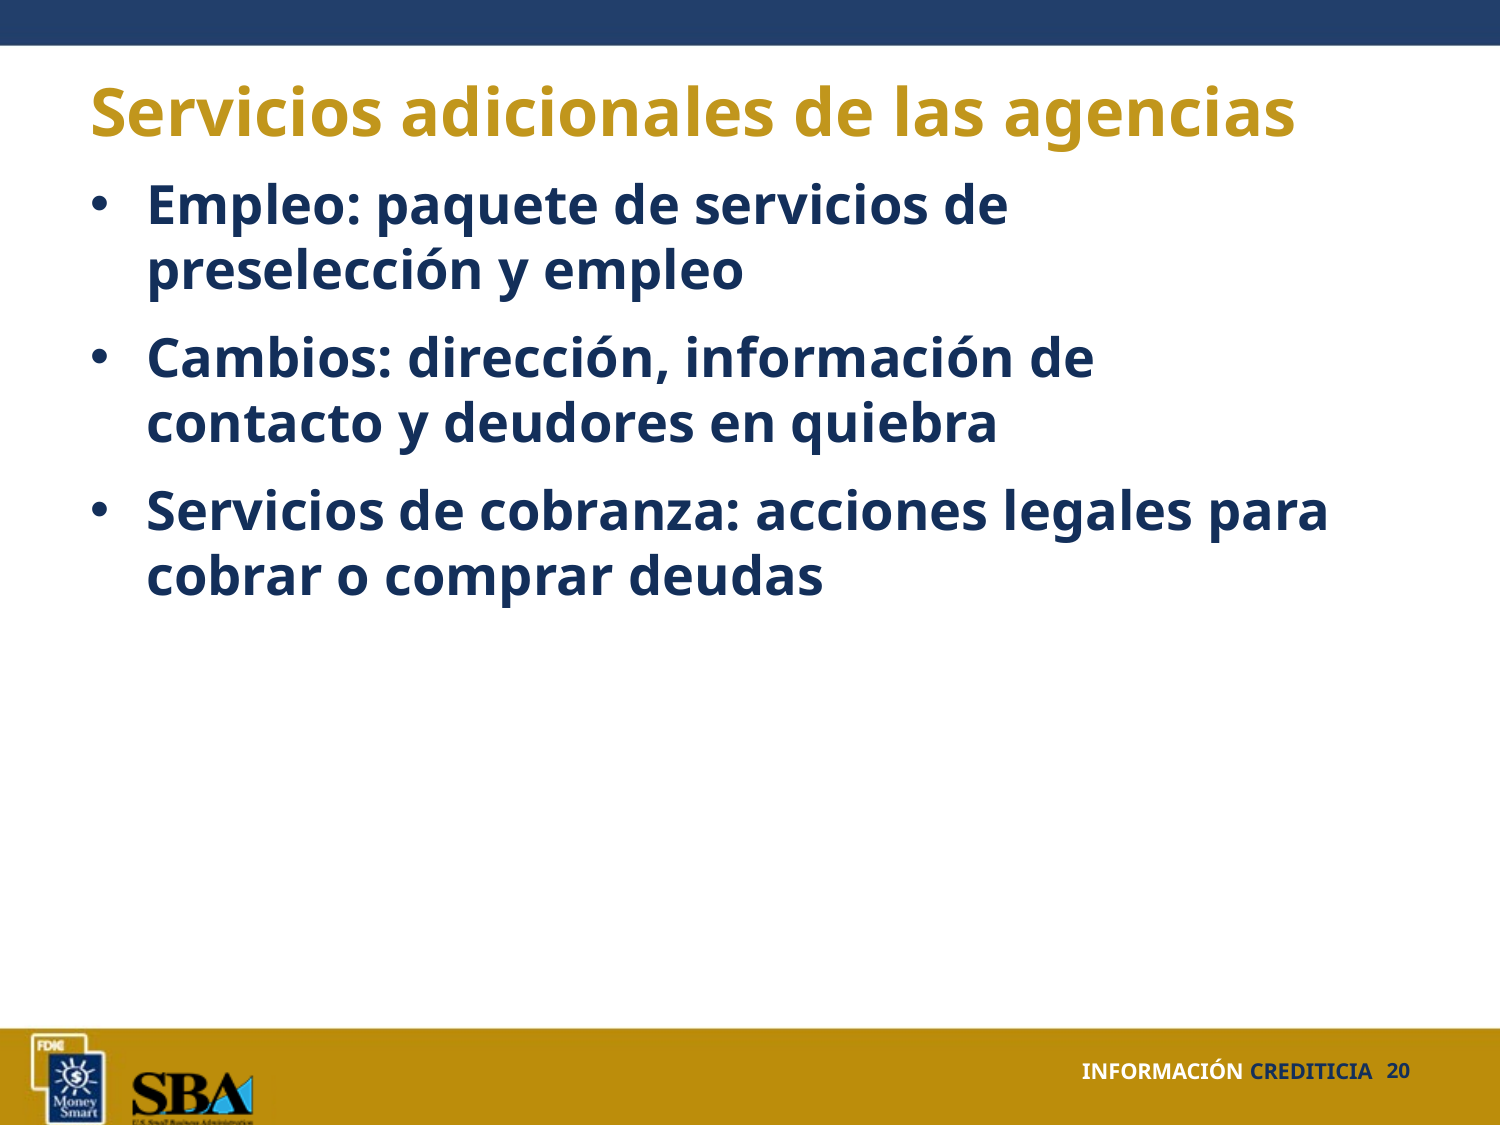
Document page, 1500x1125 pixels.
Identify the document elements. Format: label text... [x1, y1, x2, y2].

title Servicios adicionales de las agencias [74, 62, 1426, 163]
list Empleo: paquete de servicios de preselección y empleo Cambios: dirección, información de contacto y deudores en quiebra Servicios de cobranza: acciones legales para cobrar o comprar deudas [74, 162, 1363, 863]
picture [0, 0, 1500, 1125]
